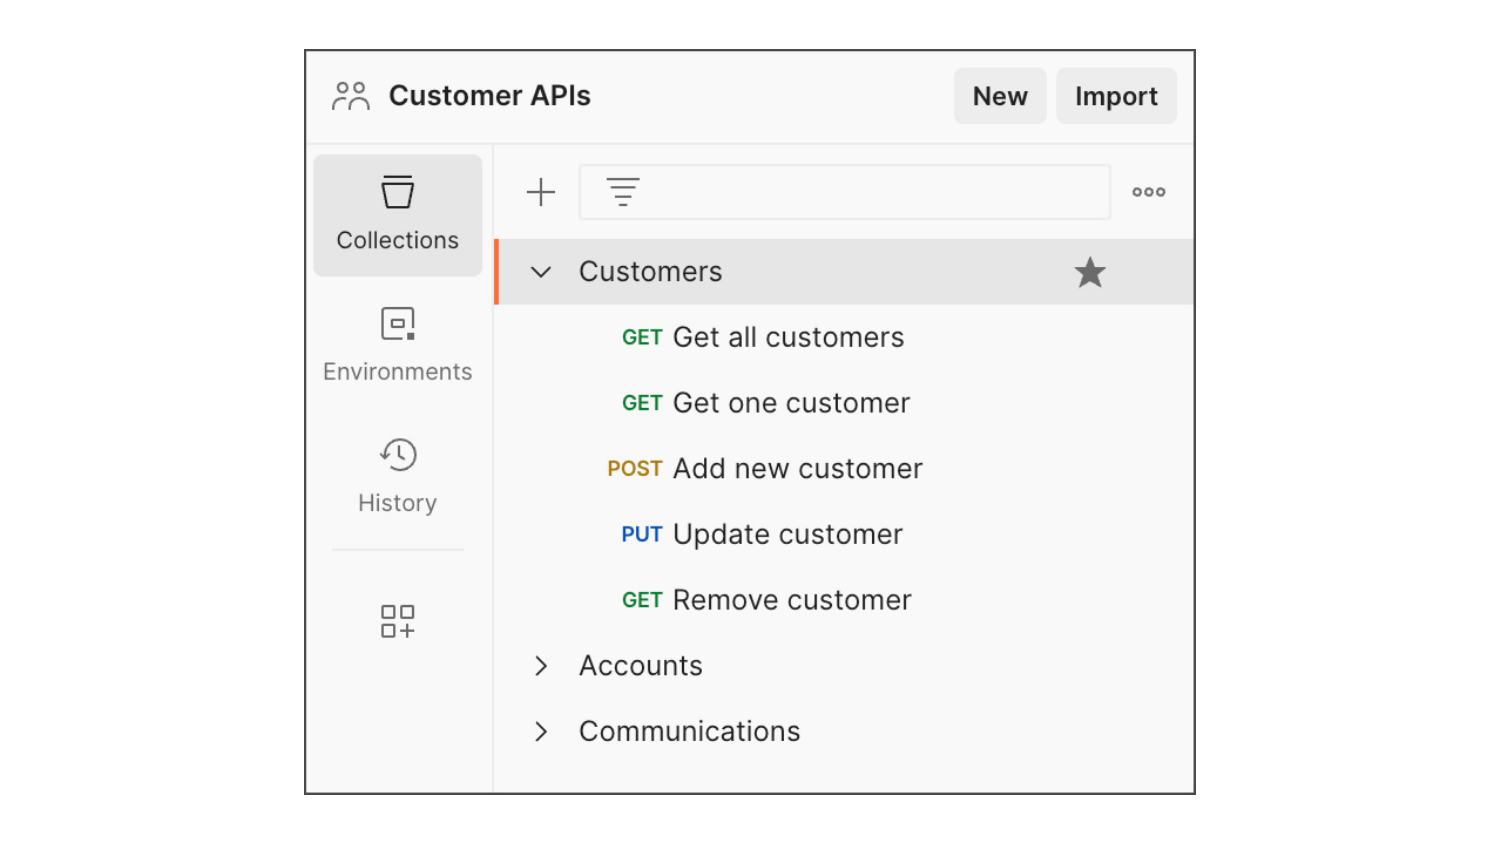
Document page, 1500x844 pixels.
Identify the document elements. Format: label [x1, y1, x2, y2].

picture [304, 48, 1196, 795]
